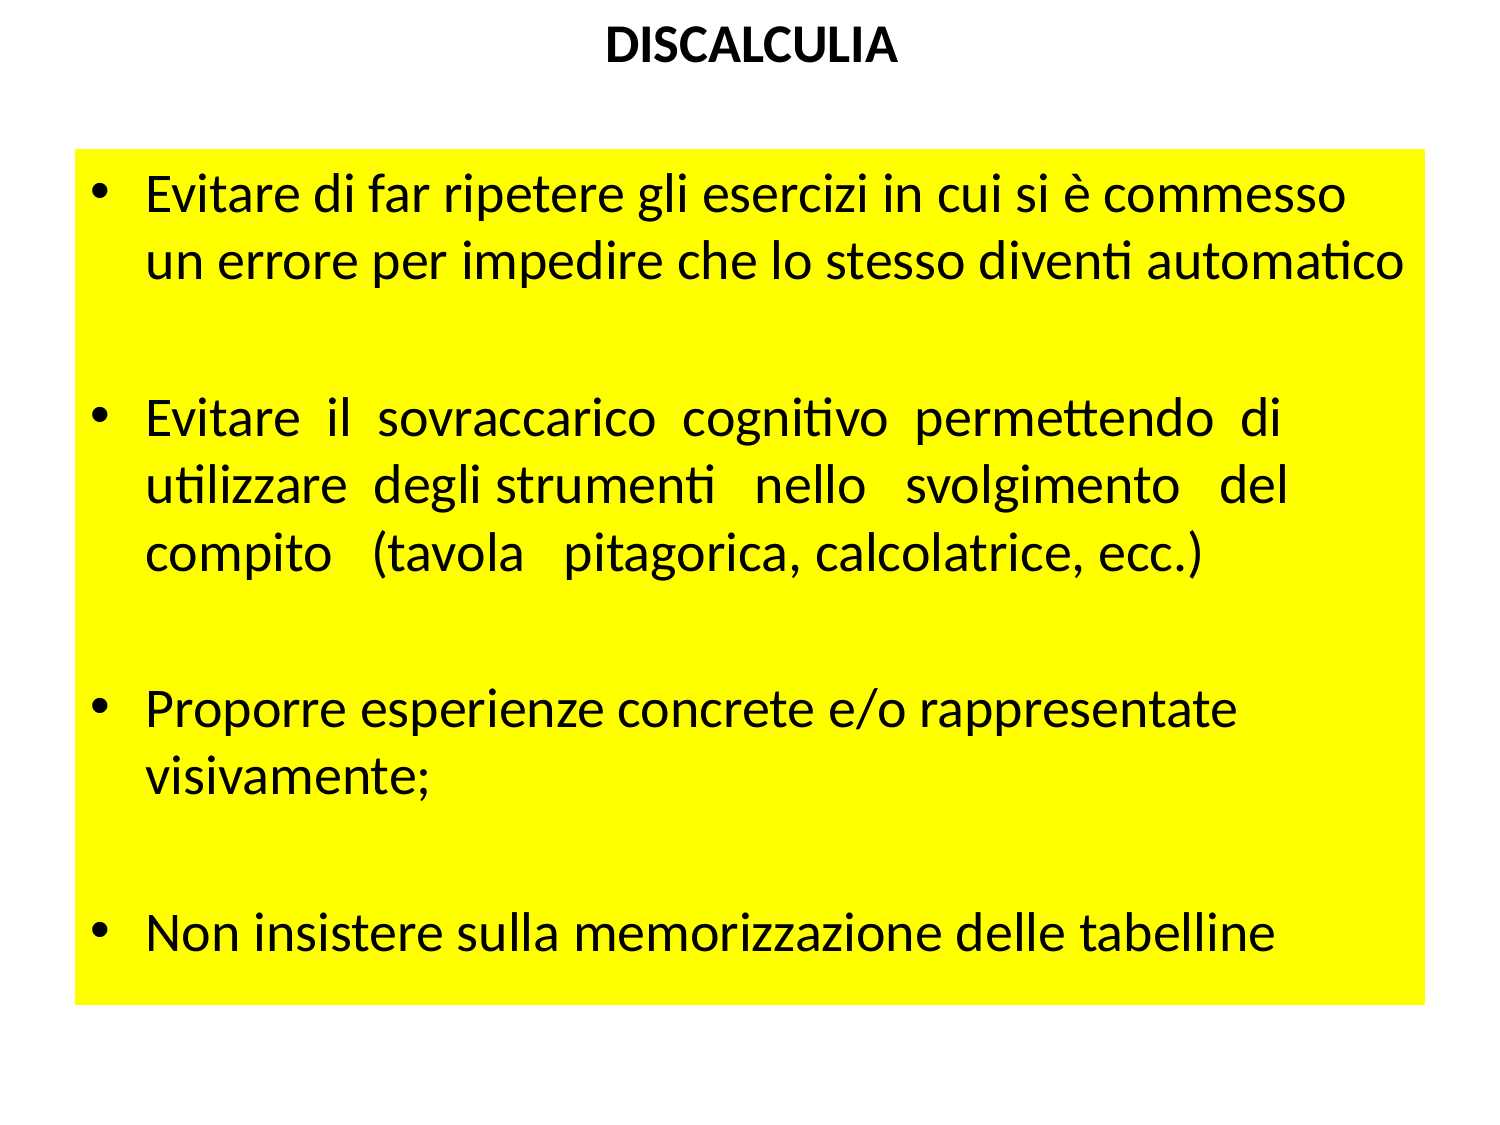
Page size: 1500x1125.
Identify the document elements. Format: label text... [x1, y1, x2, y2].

title DISCALCULIA [76, 0, 1427, 188]
list Evitare di far ripetere gli esercizi in cui si è commesso un errore per impedire che lo stesso diventi automatico Evitare il sovraccarico cognitivo permettendo di utilizzare degli strumenti nello svolgimento del compito (tavola pitagorica, calcolatrice, ecc.) Proporre esperienze concrete e/o rappresentate visivamente; Non insistere sulla memorizzazione delle tabelline [75, 149, 1425, 1005]
